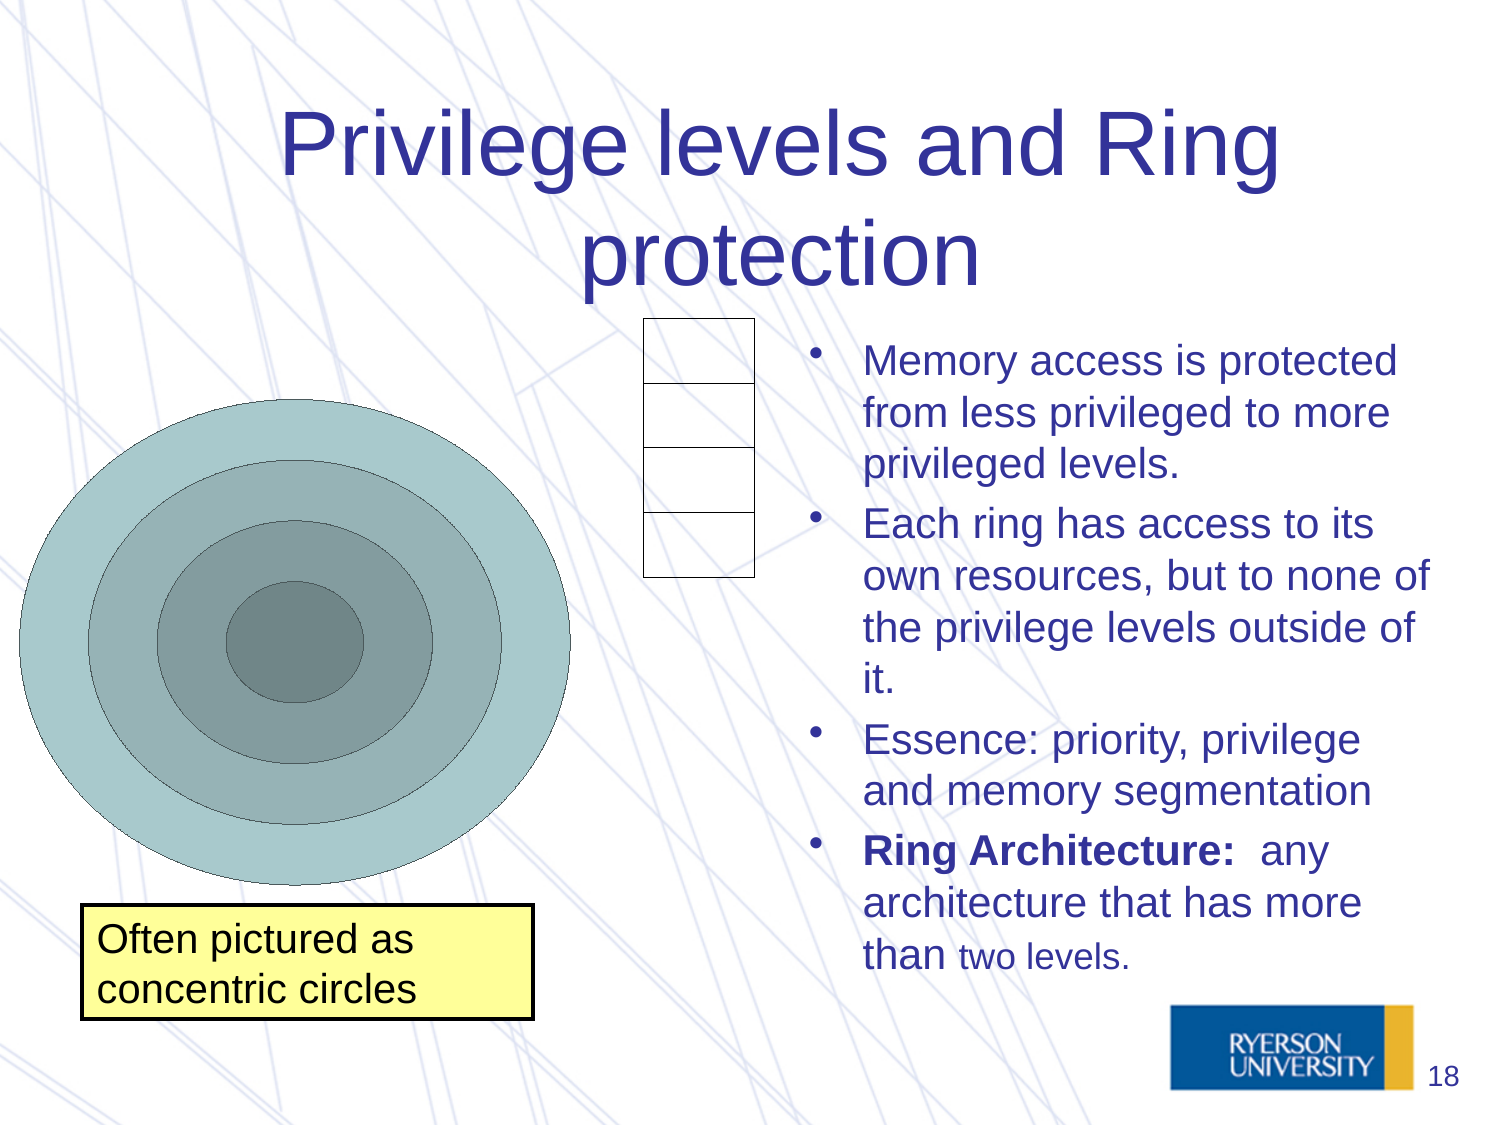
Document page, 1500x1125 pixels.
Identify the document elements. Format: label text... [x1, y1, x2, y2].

picture [0, 0, 1500, 1125]
list Memory access is protected from less privileged to more privileged levels. Each ring has access to its own resources, but to none of the privilege levels outside of it. Essence: priority, privilege and memory segmentation Ring Architecture: any architecture that has more than two levels. [793, 324, 1451, 1001]
title Privilege levels and Ring protection [112, 99, 1451, 288]
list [0, 257, 774, 1027]
slide_number 18 [1399, 1049, 1476, 1113]
